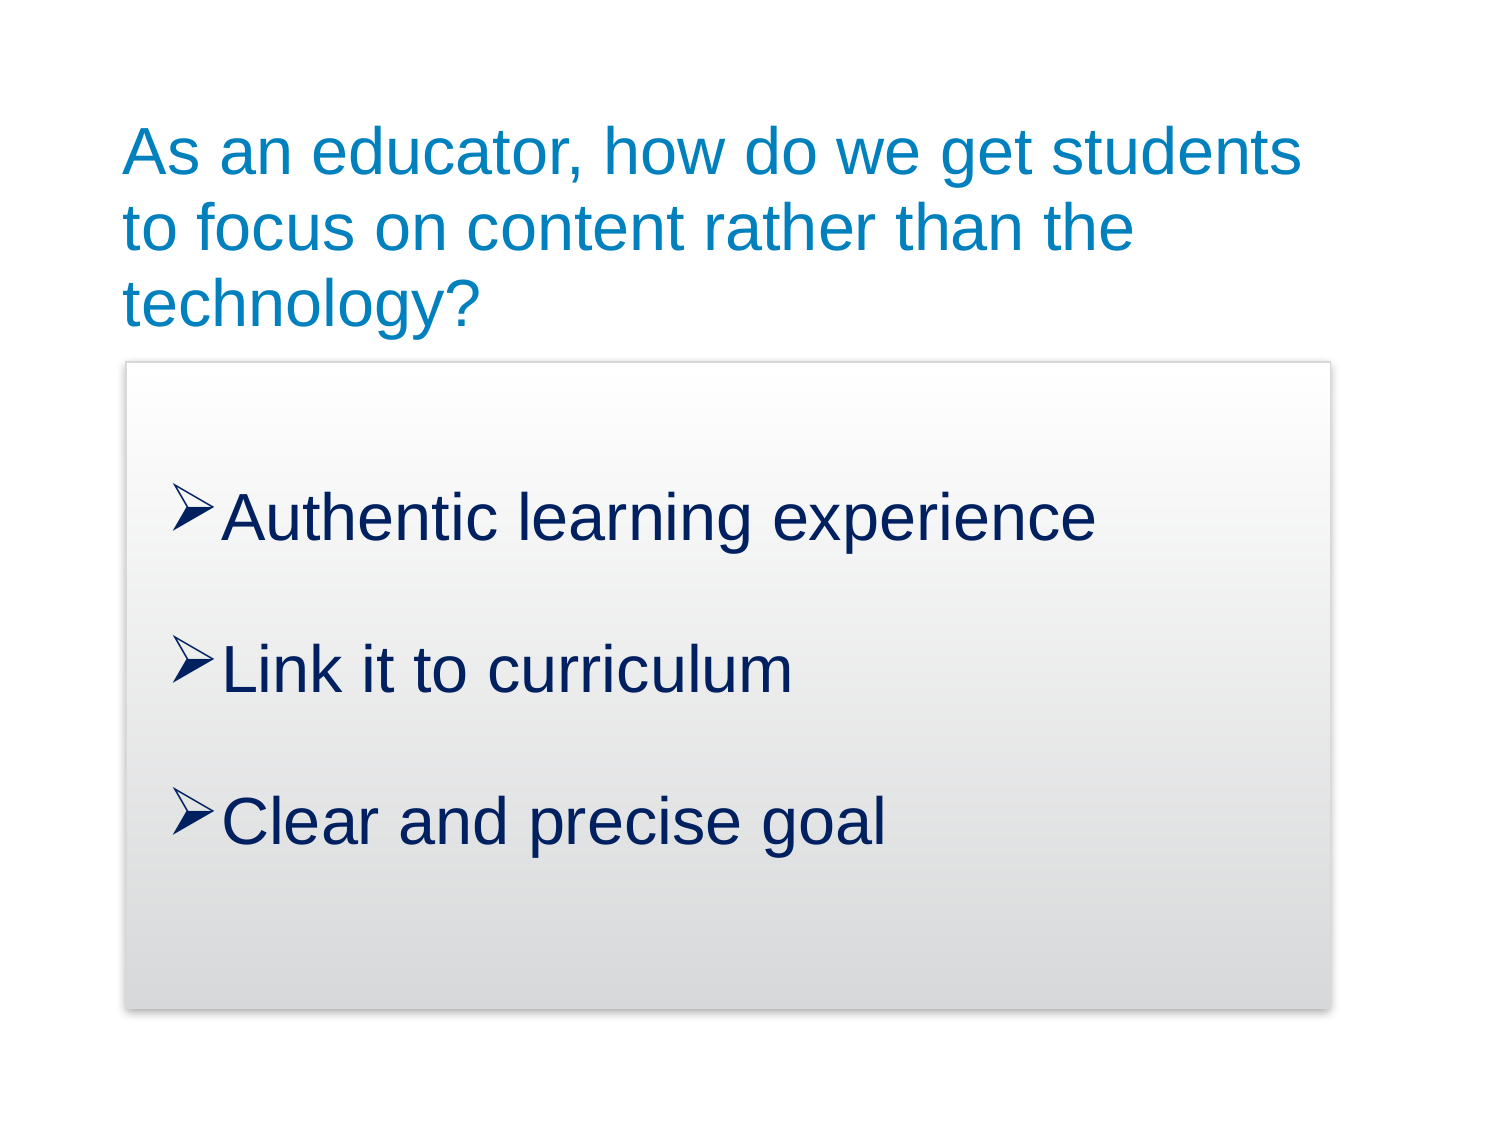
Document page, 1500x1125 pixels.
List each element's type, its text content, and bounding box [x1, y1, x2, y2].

text_box As an educator, how do we get students to focus on content rather than the technology? [122, 127, 1356, 329]
text_box [126, 362, 1331, 1009]
text_box Authentic learning experience Link it to curriculum Clear and precise goal [167, 377, 1294, 963]
